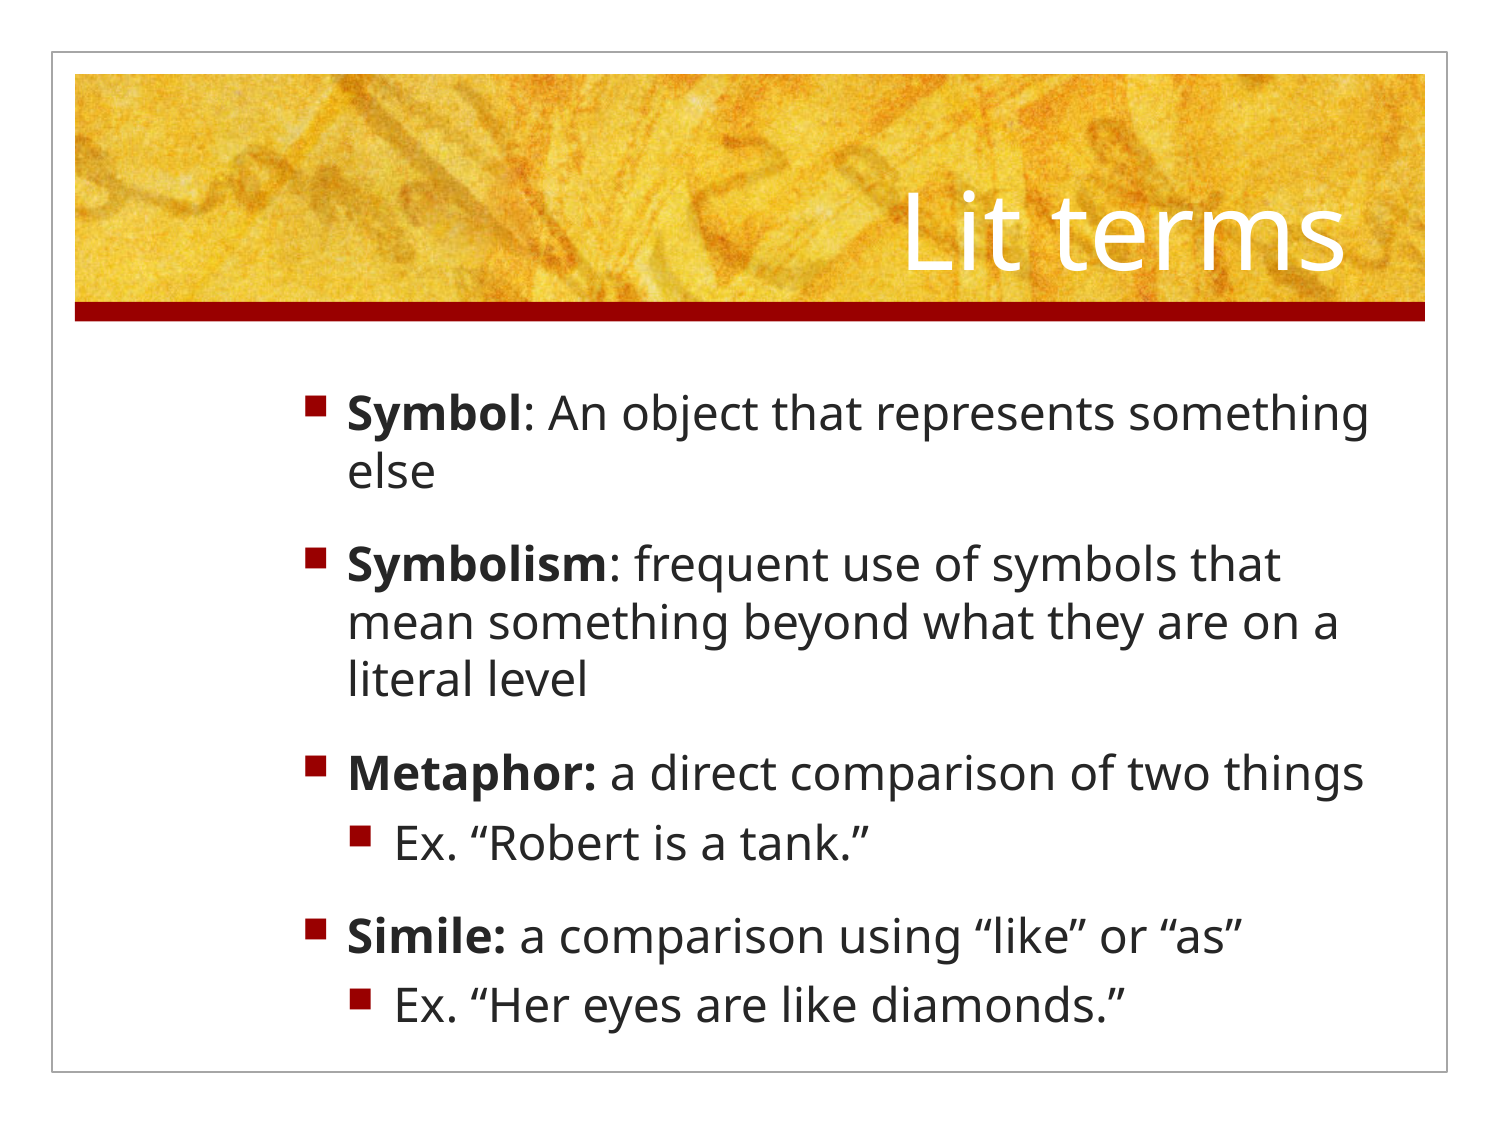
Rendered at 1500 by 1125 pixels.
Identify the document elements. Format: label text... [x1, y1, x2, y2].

list Symbol: An object that represents something else Symbolism: frequent use of symbols that mean something beyond what they are on a literal level Metaphor: a direct comparison of two things Ex. “Robert is a tank.” Simile: a comparison using “like” or “as” Ex. “Her eyes are like diamonds.” [287, 375, 1392, 1050]
picture [75, 74, 1425, 301]
title Lit terms [108, 74, 1392, 292]
